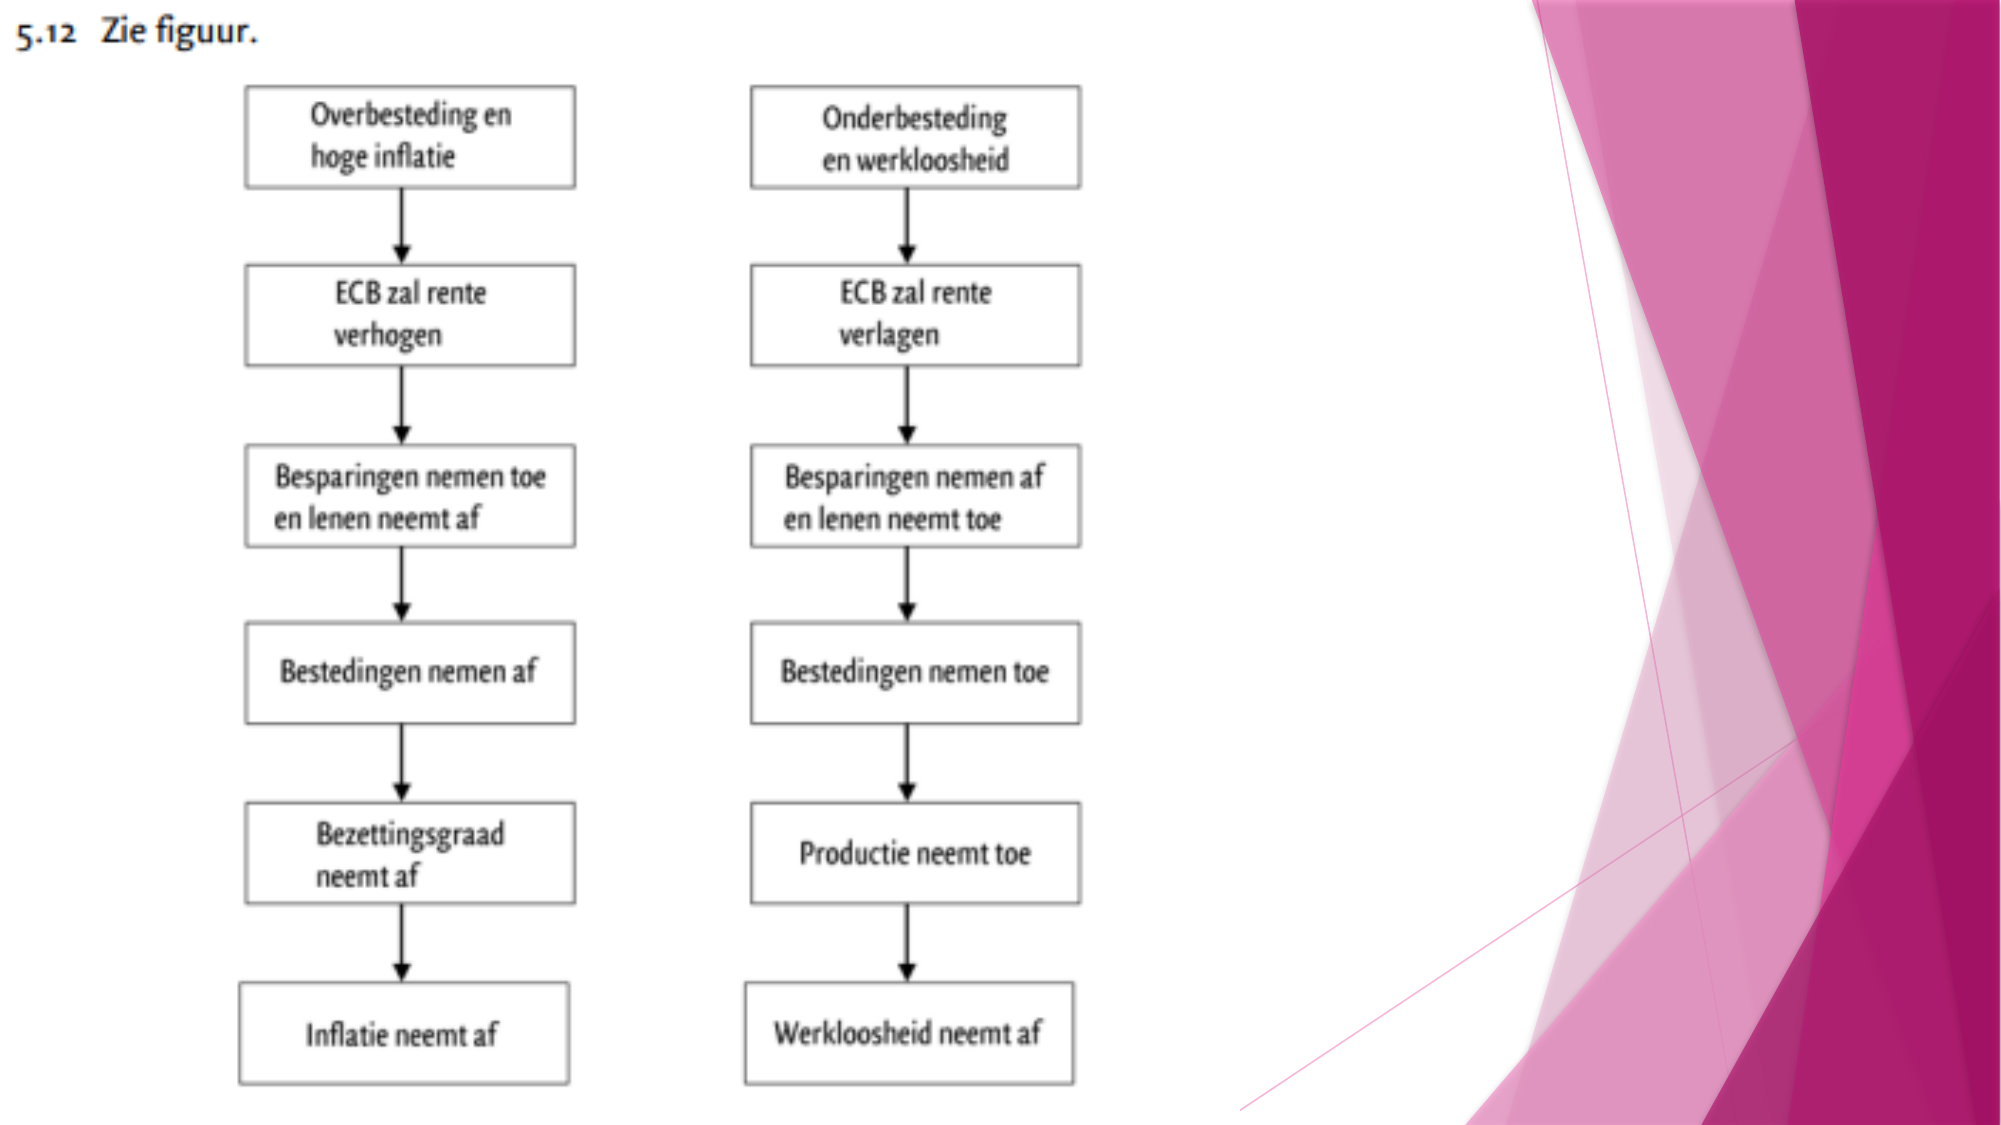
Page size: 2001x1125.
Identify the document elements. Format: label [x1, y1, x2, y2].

picture [0, 9, 1248, 1125]
